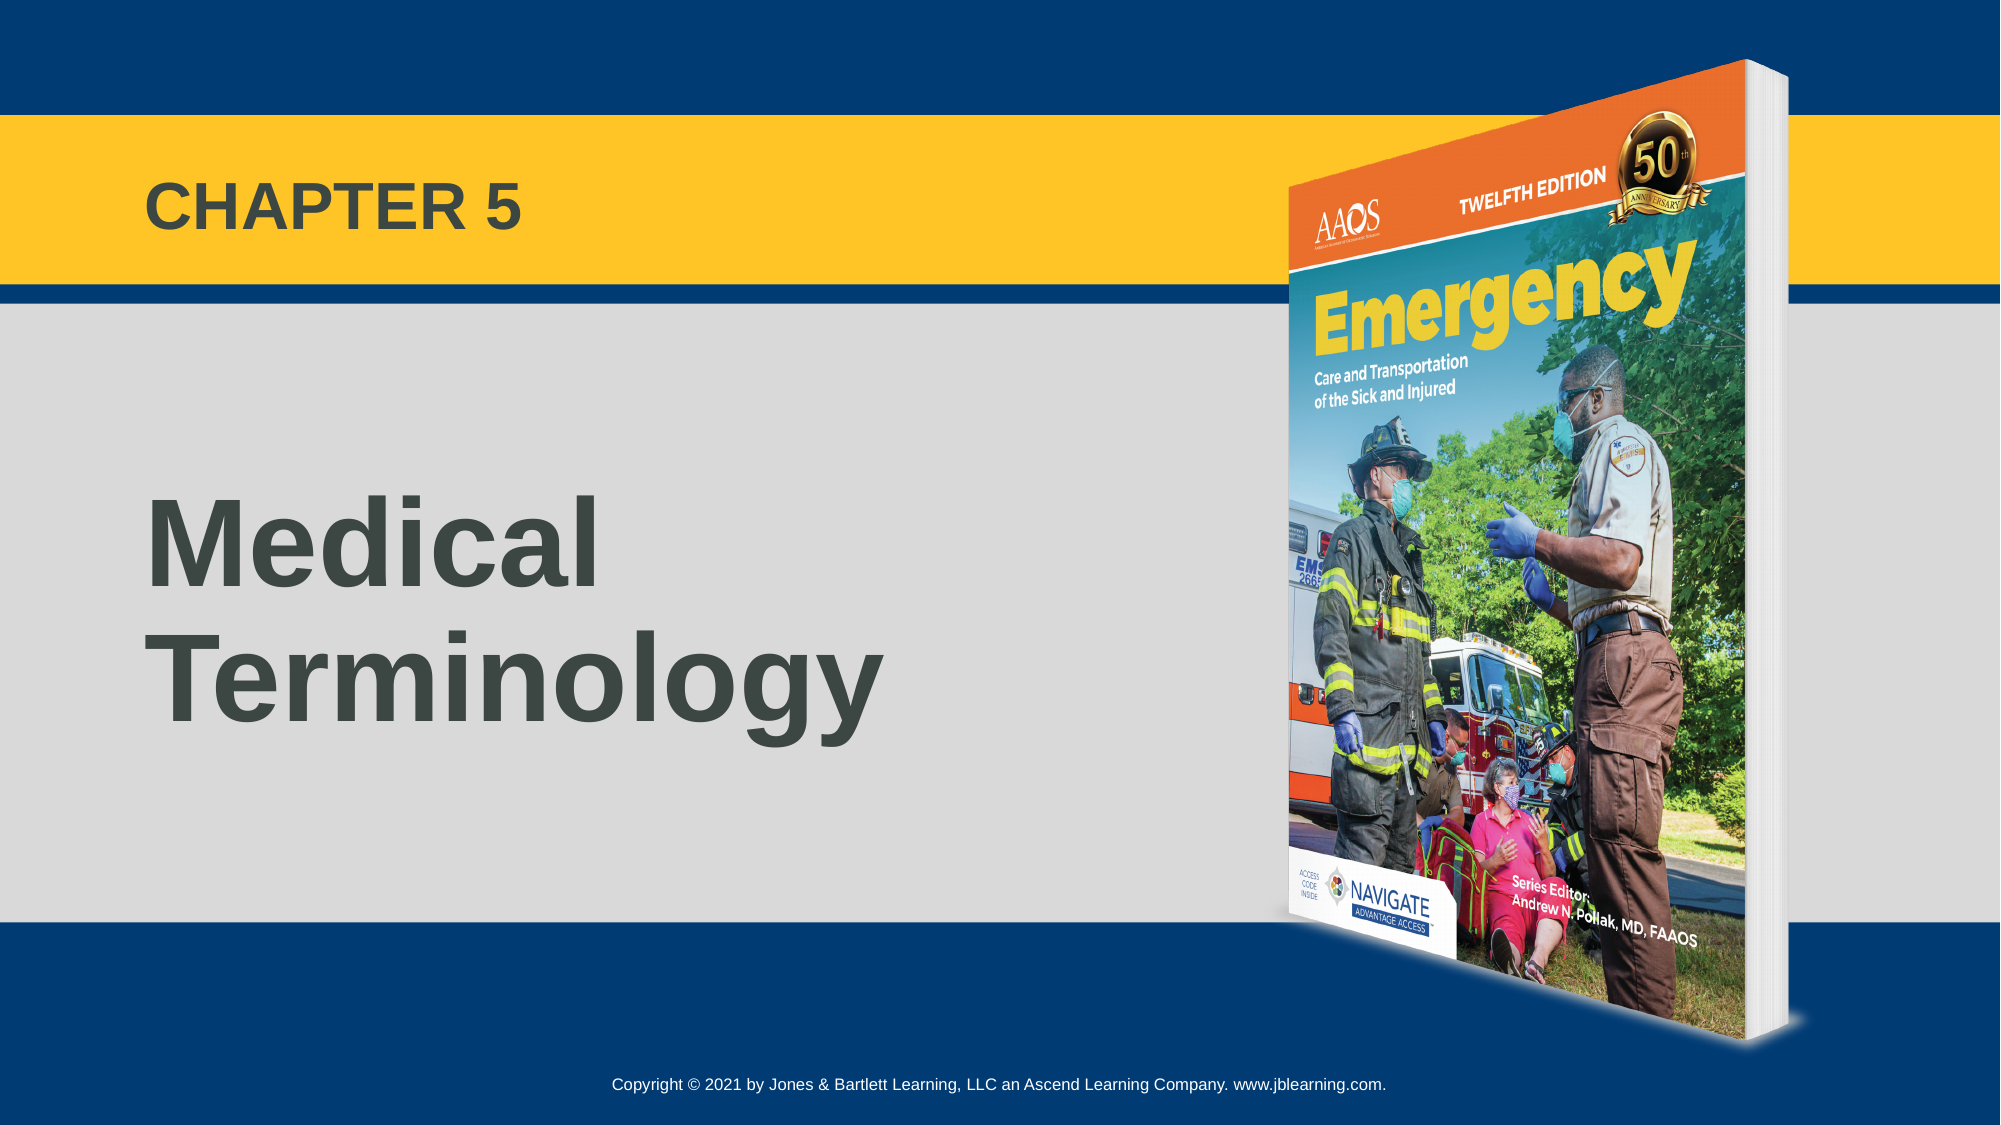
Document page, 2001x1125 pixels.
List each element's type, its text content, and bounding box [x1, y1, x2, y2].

title Medical Terminology [144, 360, 1078, 866]
picture [1078, 0, 2000, 1125]
subtitle CHAPTER 5 [144, 138, 1078, 267]
